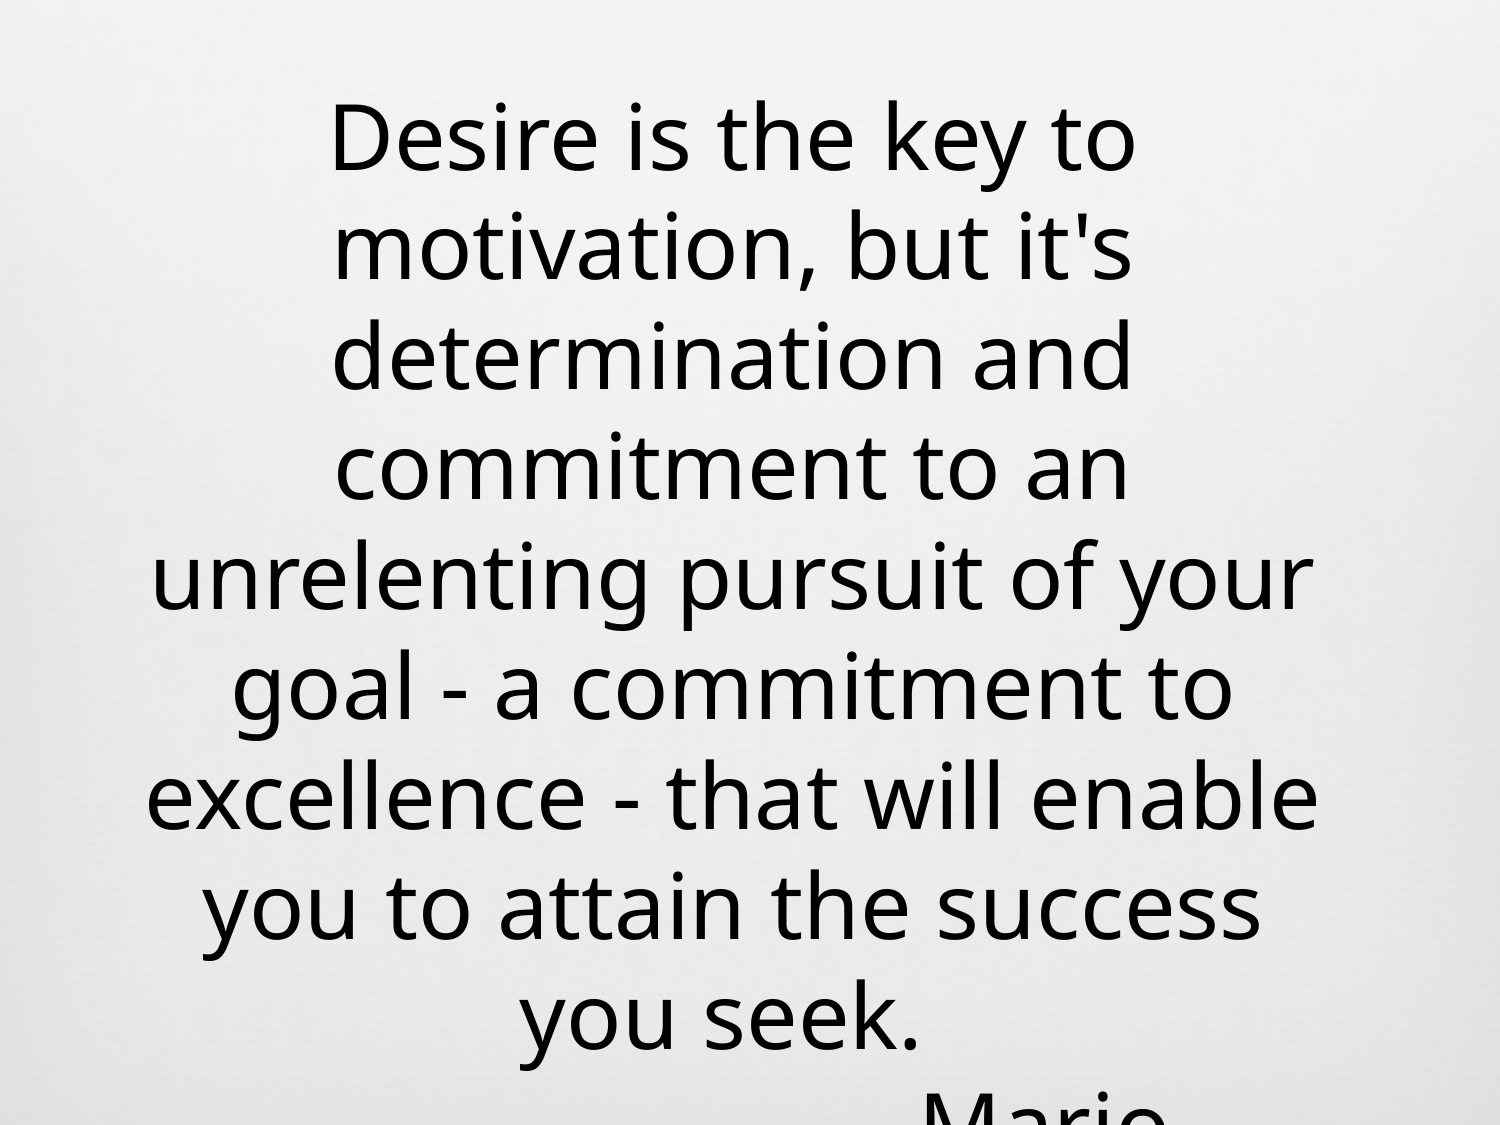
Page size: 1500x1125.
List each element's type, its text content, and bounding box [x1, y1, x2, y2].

text_box Desire is the key to motivation, but it's determination and commitment to an unrelenting pursuit of your goal - a commitment to excellence - that will enable you to attain the success you seek. -Mario Andretti [116, 70, 1351, 1125]
